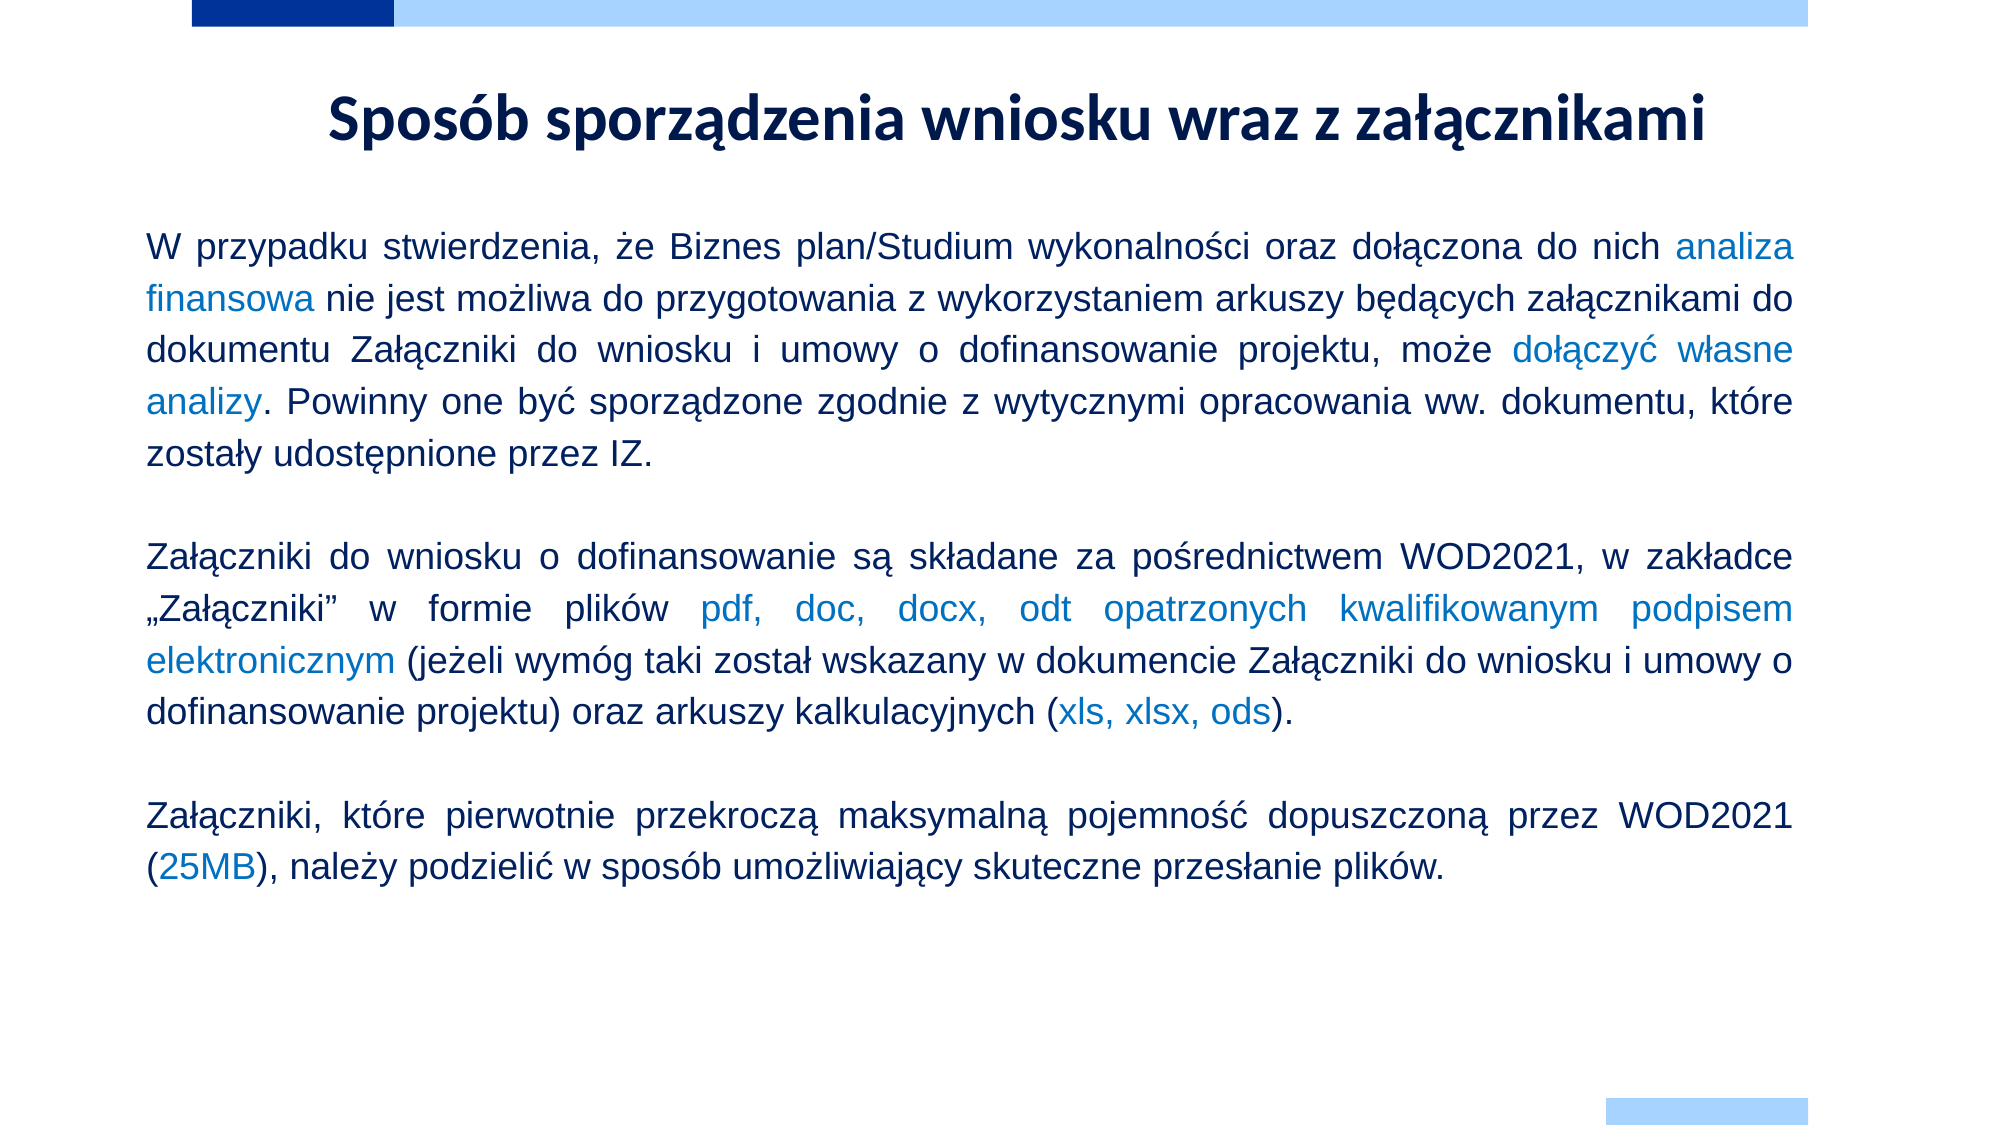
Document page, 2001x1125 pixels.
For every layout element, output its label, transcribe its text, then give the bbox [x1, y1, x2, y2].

text_box Sposób sporządzenia wniosku wraz z załącznikami [131, 66, 1906, 161]
text_box W przypadku stwierdzenia, że Biznes plan/Studium wykonalności oraz dołączona do nich analiza finansowa nie jest możliwa do przygotowania z wykorzystaniem arkuszy będących załącznikami do dokumentu Załączniki do wniosku i umowy o dofinansowanie projektu, może dołączyć własne analizy. Powinny one być sporządzone zgodnie z wytycznymi opracowania ww. dokumentu, które zostały udostępnione przez IZ. Załączniki do wniosku o dofinansowanie są składane za pośrednictwem WOD2021, w zakładce „Załączniki” w formie plików pdf, doc, docx, odt opatrzonych kwalifikowanym podpisem elektronicznym (jeżeli wymóg taki został wskazany w dokumencie Załączniki do wniosku i umowy o dofinansowanie projektu) oraz arkuszy kalkulacyjnych (xls, xlsx, ods). Załączniki, które pierwotnie przekroczą maksymalną pojemność dopuszczoną przez WOD2021 (25MB), należy podzielić w sposób umożliwiający skuteczne przesłanie plików. [131, 207, 1809, 947]
